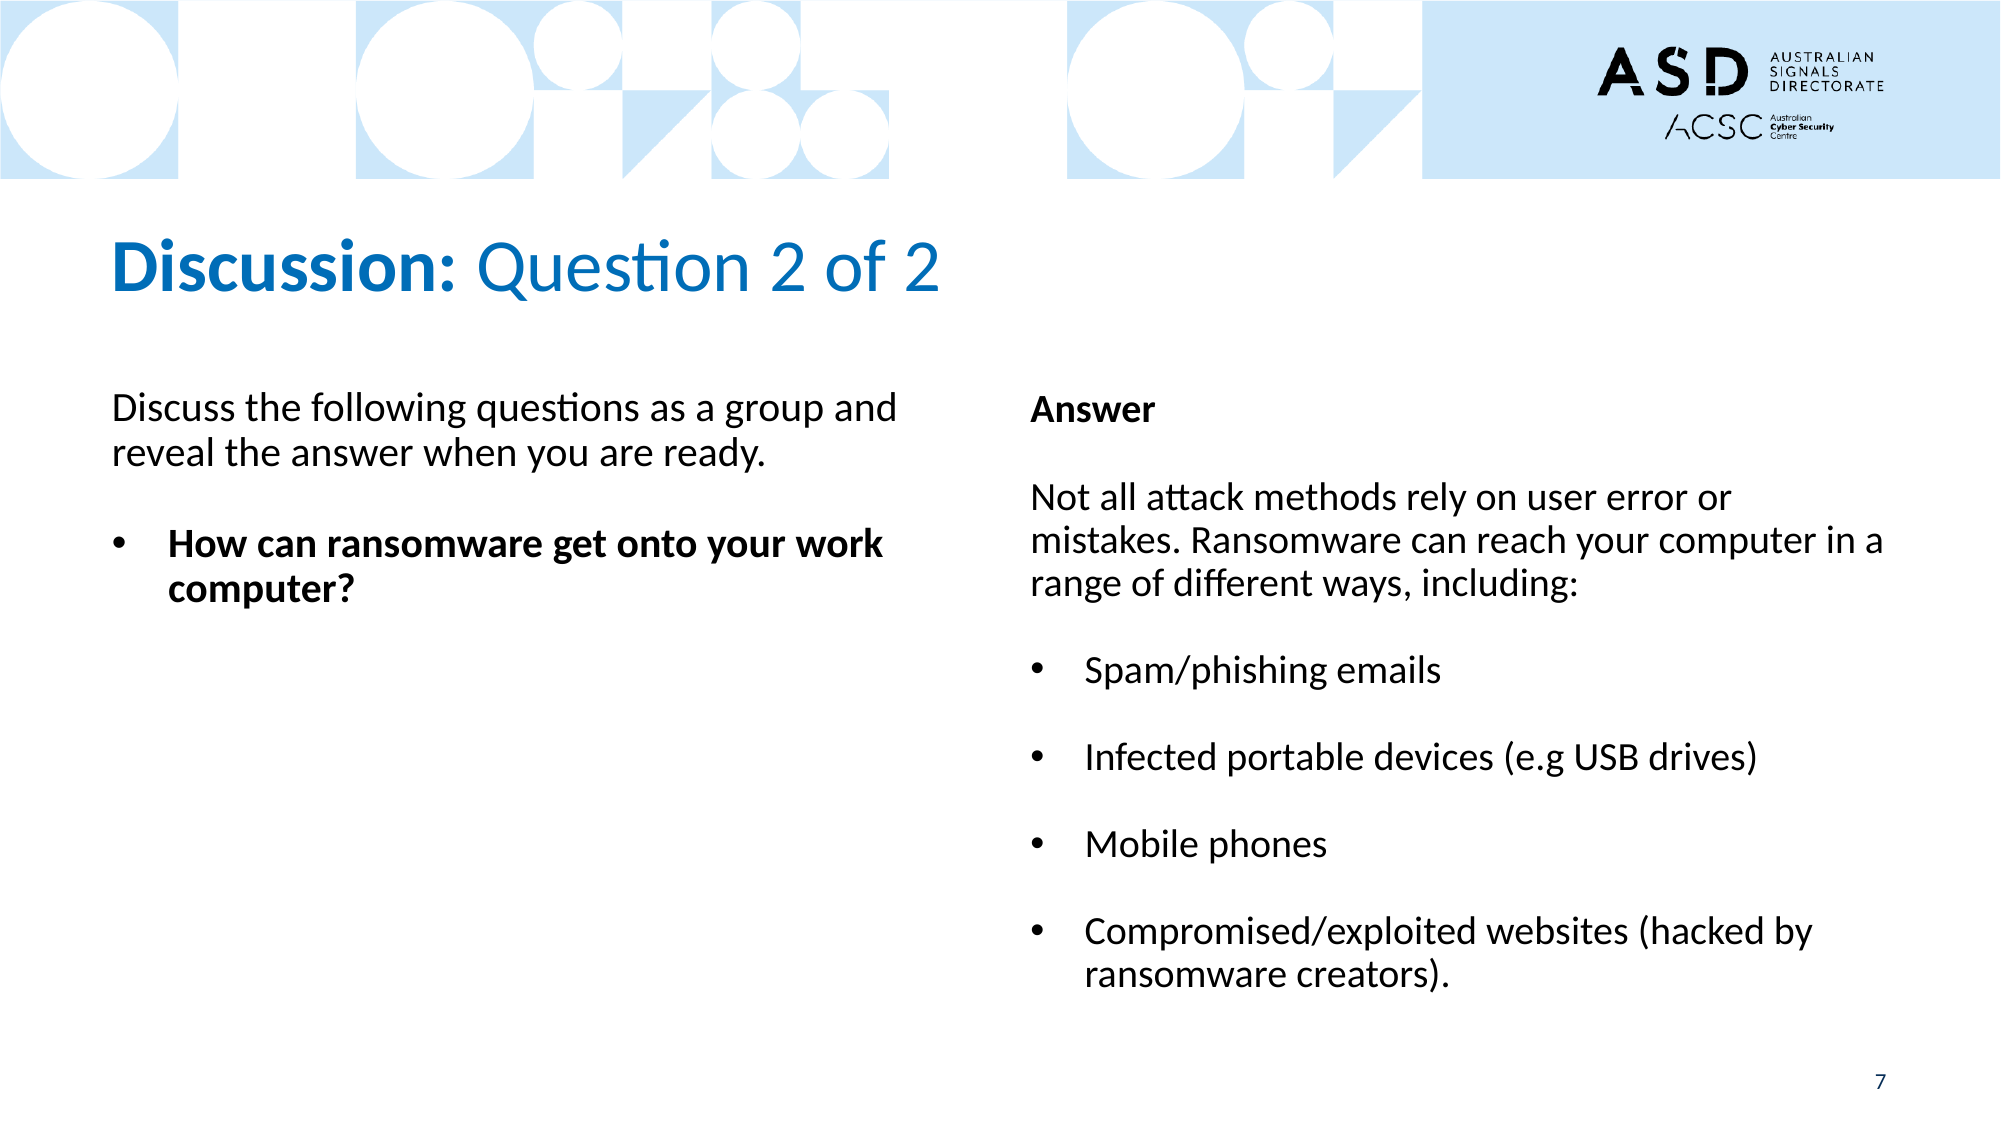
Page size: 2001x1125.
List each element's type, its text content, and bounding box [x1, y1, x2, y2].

title Discussion: Question 2 of 2 [96, 207, 1902, 328]
slide_number 7 [1799, 1050, 1902, 1111]
list Discuss the following questions as a group and reveal the answer when you are ready. How can ransomware get onto your work computer? [96, 378, 983, 1007]
list Answer Not all attack methods rely on user error or mistakes. Ransomware can reach your computer in a range of different ways, including: Spam/phishing emails Infected portable devices (e.g USB drives) Mobile phones Compromised/exploited websites (hacked by ransomware creators). [1015, 380, 1902, 1010]
picture [0, 0, 2001, 179]
